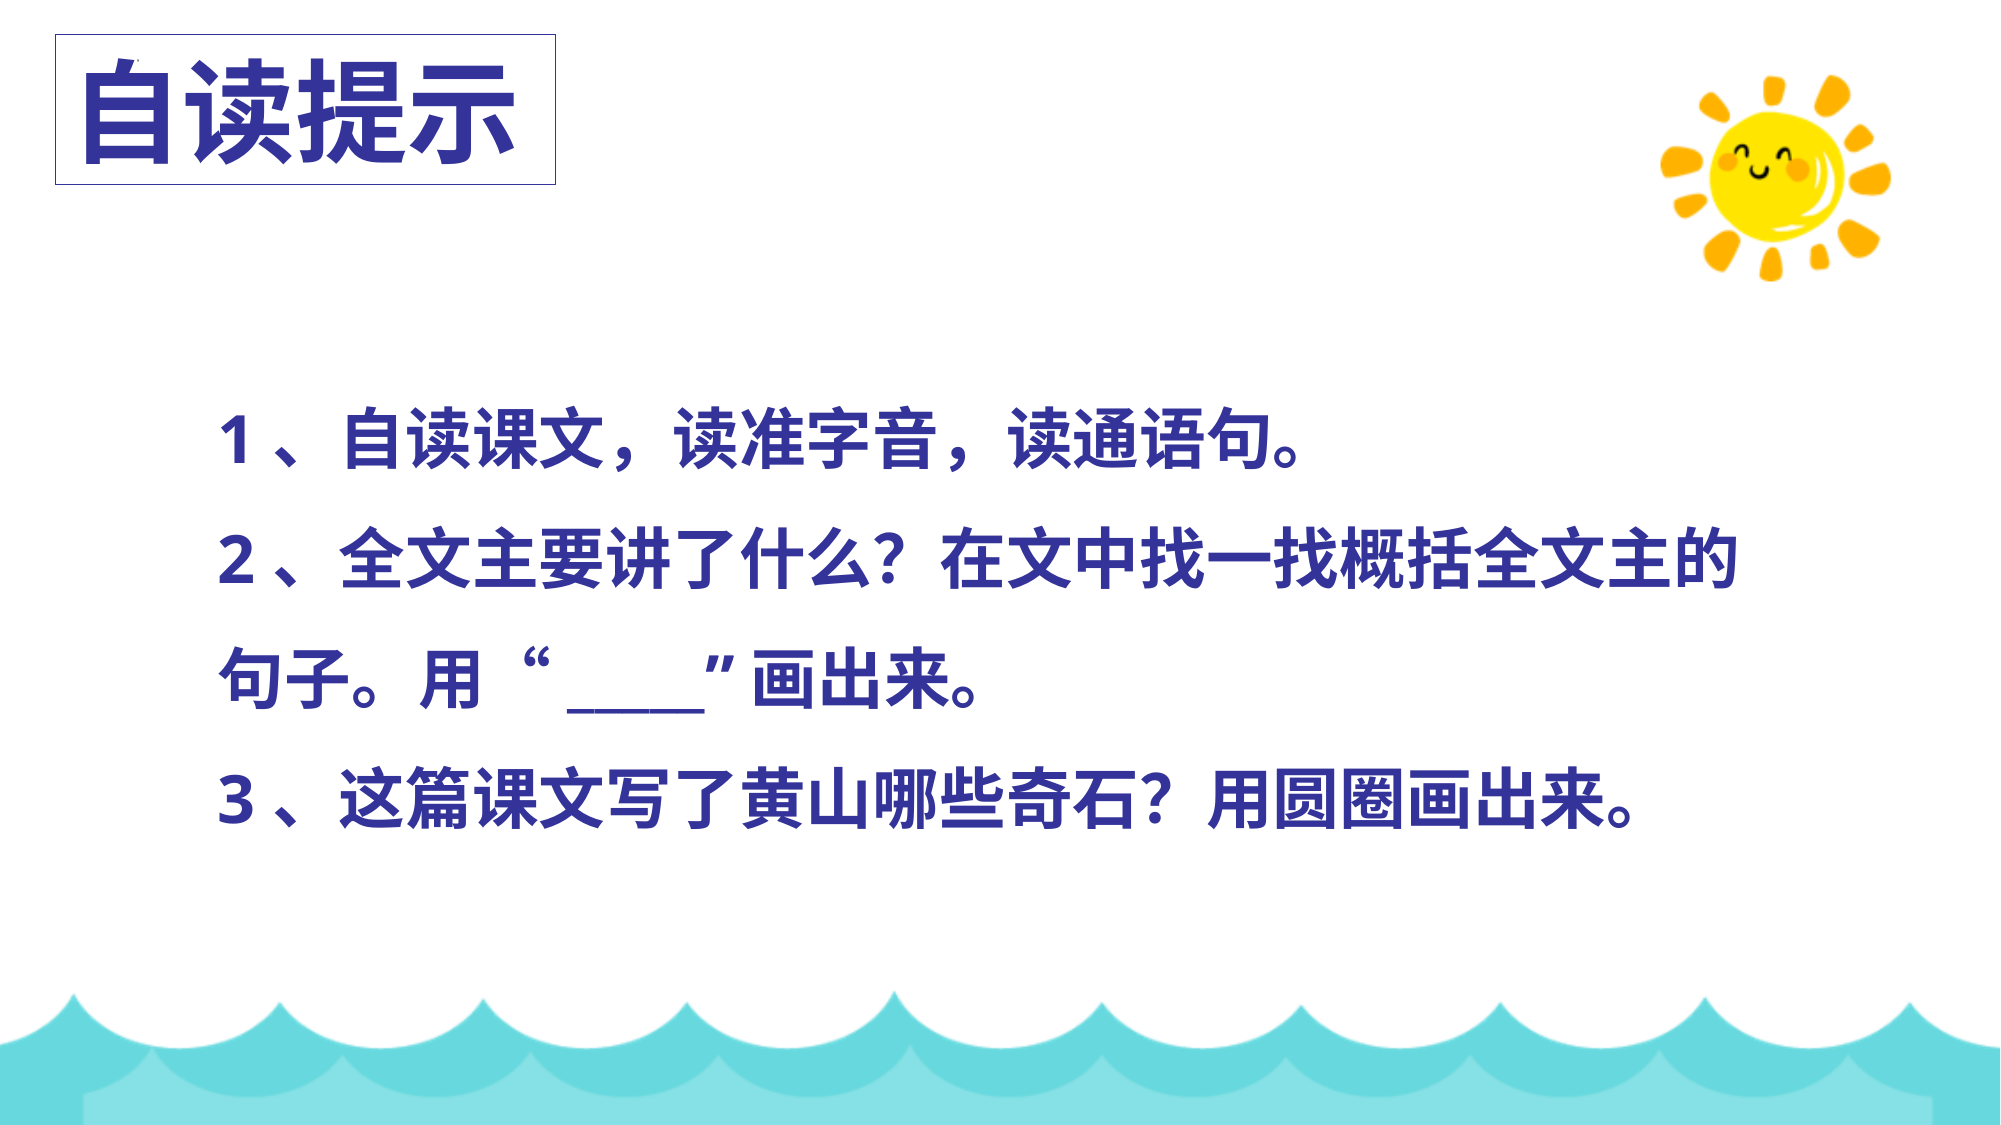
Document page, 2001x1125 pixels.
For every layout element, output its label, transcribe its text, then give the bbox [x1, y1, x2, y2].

text_box 1、自读课文，读准字音，读通语句。 2、全文主要讲了什么？在文中找一找概括全文主的句子。用“_____”画出来。 3、这篇课文写了黄山哪些奇石？用圆圈画出来。 [203, 349, 1810, 845]
picture [0, 0, 2001, 1125]
text_box 自读提示 [55, 34, 556, 185]
